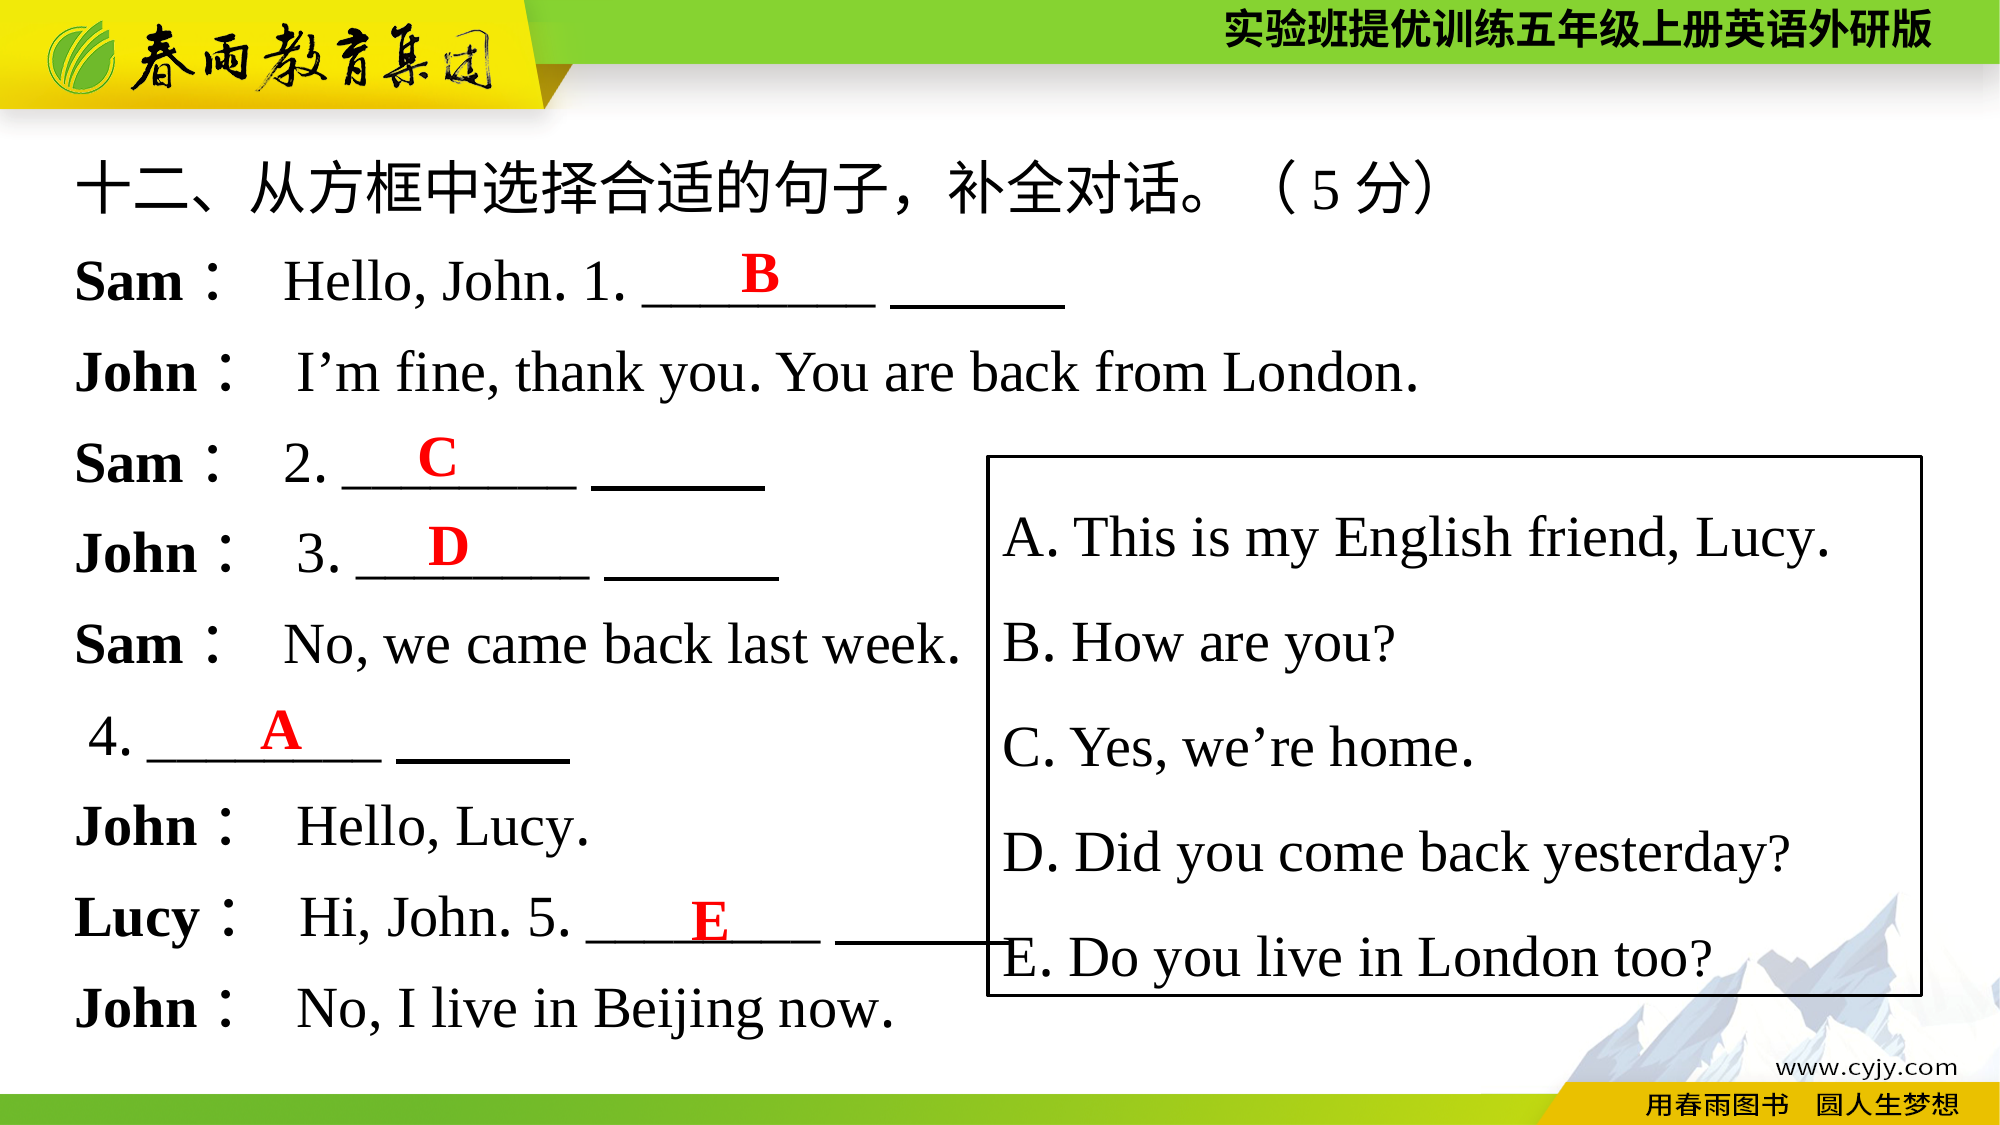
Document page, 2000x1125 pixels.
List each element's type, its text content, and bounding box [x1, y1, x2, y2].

text_box A [245, 683, 318, 769]
list 十二、从方框中选择合适的句子，补全对话。（5分） Sam： Hello, John. 1. ________ John： I’m fine, thank you. You are back from London. Sam： 2. ________ John： 3. ________ Sam： No, we came back last week. 4. ________ John： Hello, Lucy. Lucy： Hi, John. 5. ________ John： No, I live in Beijing now. [59, 122, 1944, 1047]
text_box D [413, 499, 485, 585]
text_box B [727, 227, 796, 312]
text_box C [402, 410, 475, 496]
text_box E [676, 839, 745, 960]
text_box A. This is my English friend, Lucy. B. How are you? C. Yes, we’re home. D. Did you come back yesterday? E. Do you live in London too? [987, 456, 1922, 996]
picture [0, 0, 2000, 1125]
